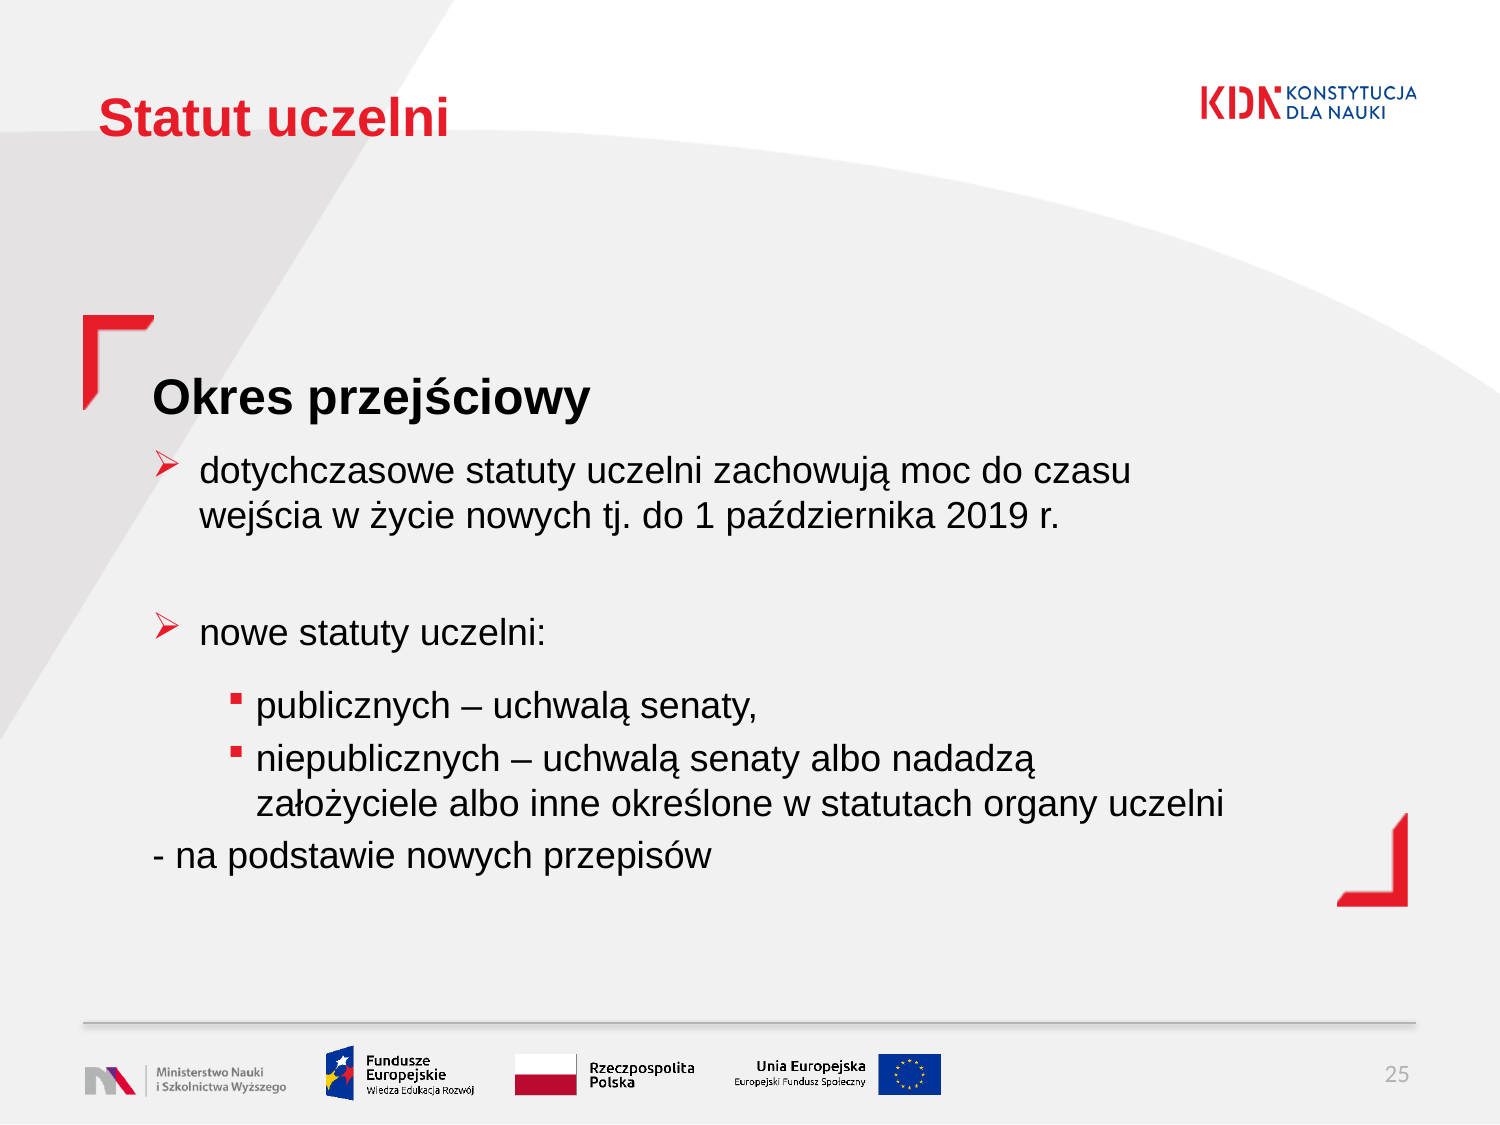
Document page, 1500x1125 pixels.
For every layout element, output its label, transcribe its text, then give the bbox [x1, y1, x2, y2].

picture [0, 0, 1500, 1125]
slide_number 25 [1074, 1042, 1425, 1103]
list dotychczasowe statuty uczelni zachowują moc do czasu wejścia w życie nowych tj. do 1 października 2019 r. nowe statuty uczelni: publicznych – uchwalą senaty, niepublicznych – uchwalą senaty albo nadadzą założyciele albo inne określone w statutach organy uczelni - na podstawie nowych przepisów [137, 433, 1243, 901]
text_box Okres przejściowy [137, 357, 1259, 433]
title Statut uczelni [83, 74, 1170, 143]
